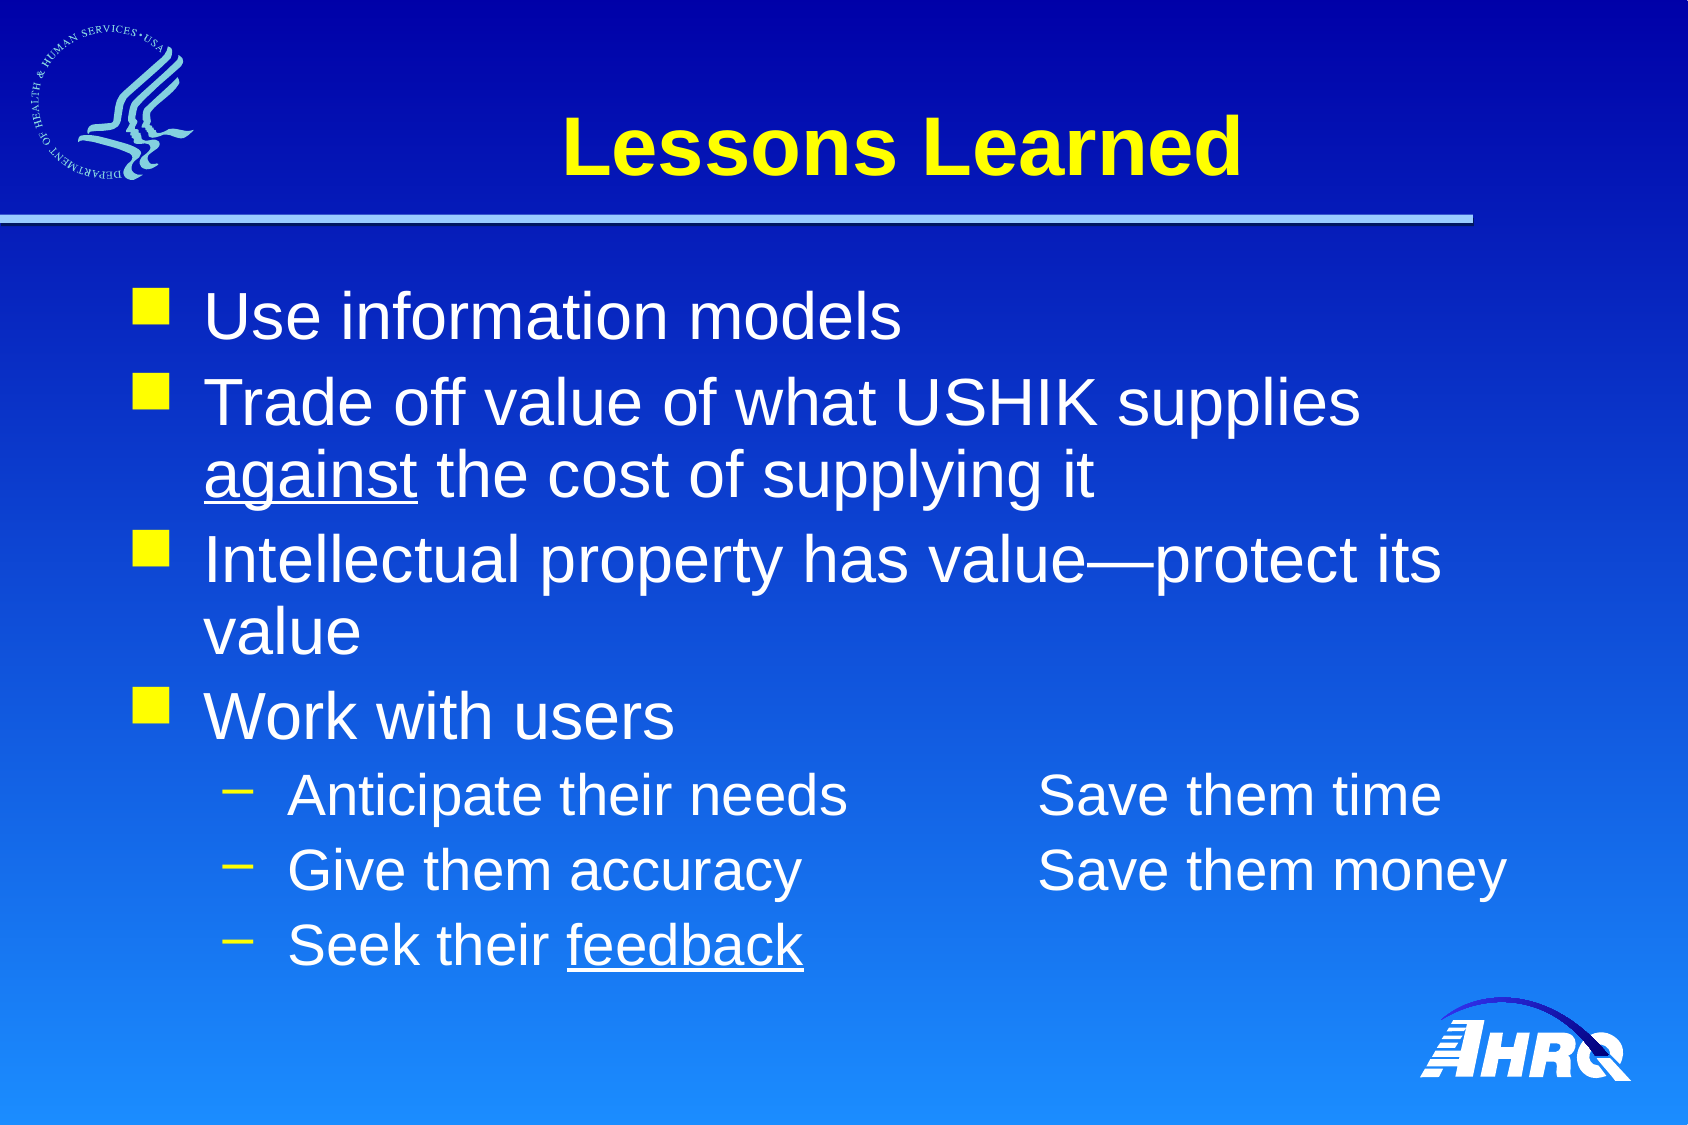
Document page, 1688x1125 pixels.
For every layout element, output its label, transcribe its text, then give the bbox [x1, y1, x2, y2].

list Use information models Trade off value of what USHIK supplies against the cost of supplying it Intellectual property has value—protect its value Work with users Anticipate their needs Save them time Give them accuracy Save them money Seek their feedback [111, 274, 1588, 1054]
title Lessons Learned [218, 56, 1588, 202]
